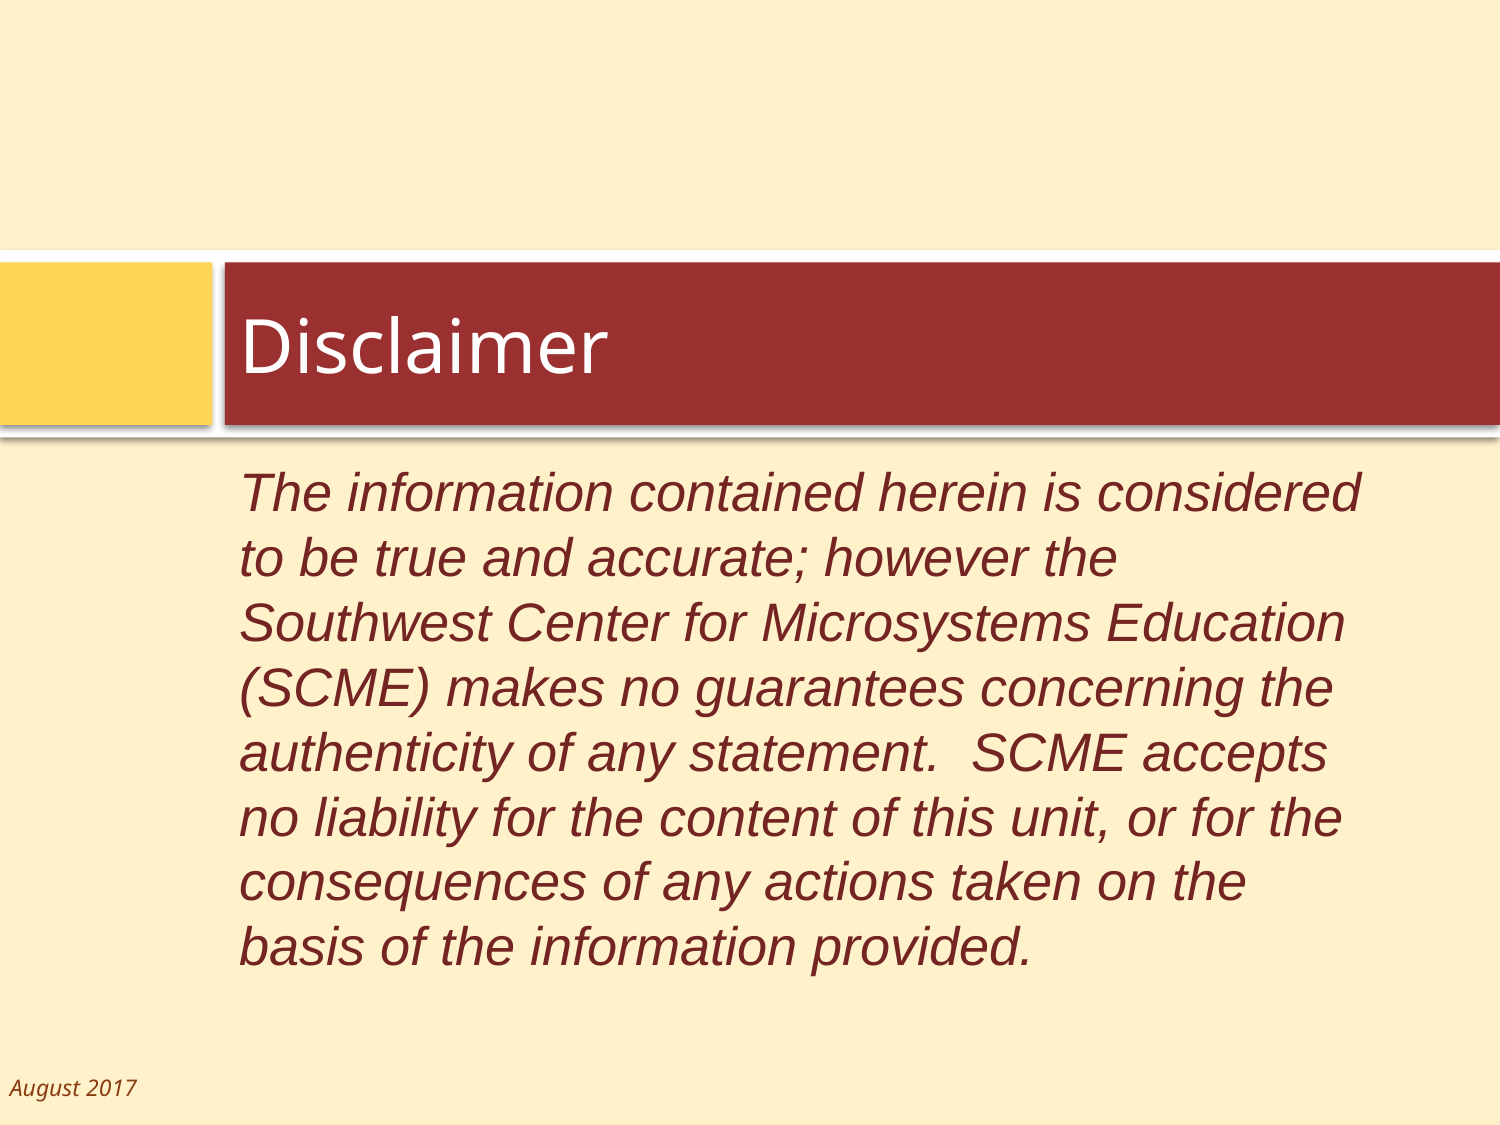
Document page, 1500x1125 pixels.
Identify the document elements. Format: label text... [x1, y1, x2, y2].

title Disclaimer [225, 262, 1475, 425]
list The information contained herein is considered to be true and accurate; however the Southwest Center for Microsystems Education (SCME) makes no guarantees concerning the authenticity of any statement. SCME accepts no liability for the content of this unit, or for the consequences of any actions taken on the basis of the information provided. [225, 450, 1394, 1008]
